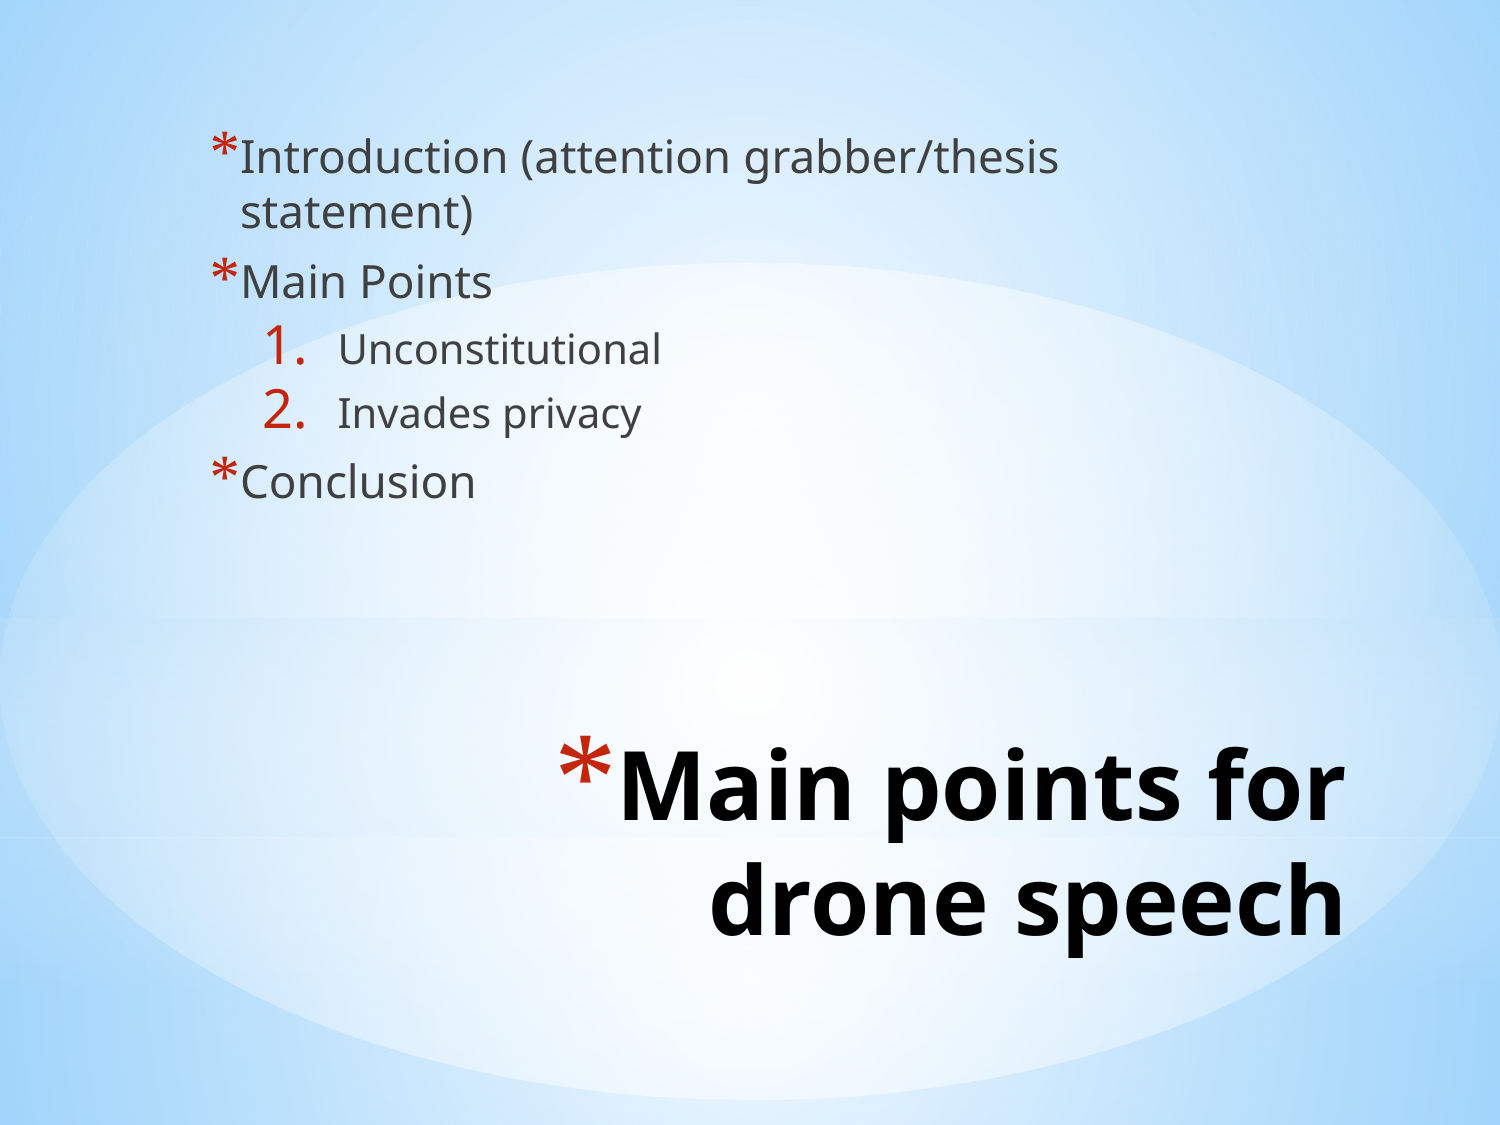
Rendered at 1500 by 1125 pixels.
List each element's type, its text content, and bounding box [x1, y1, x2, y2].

list Introduction (attention grabber/thesis statement) Main Points Unconstitutional Invades privacy Conclusion [187, 120, 1238, 690]
title Main points for drone speech [294, 717, 1363, 905]
